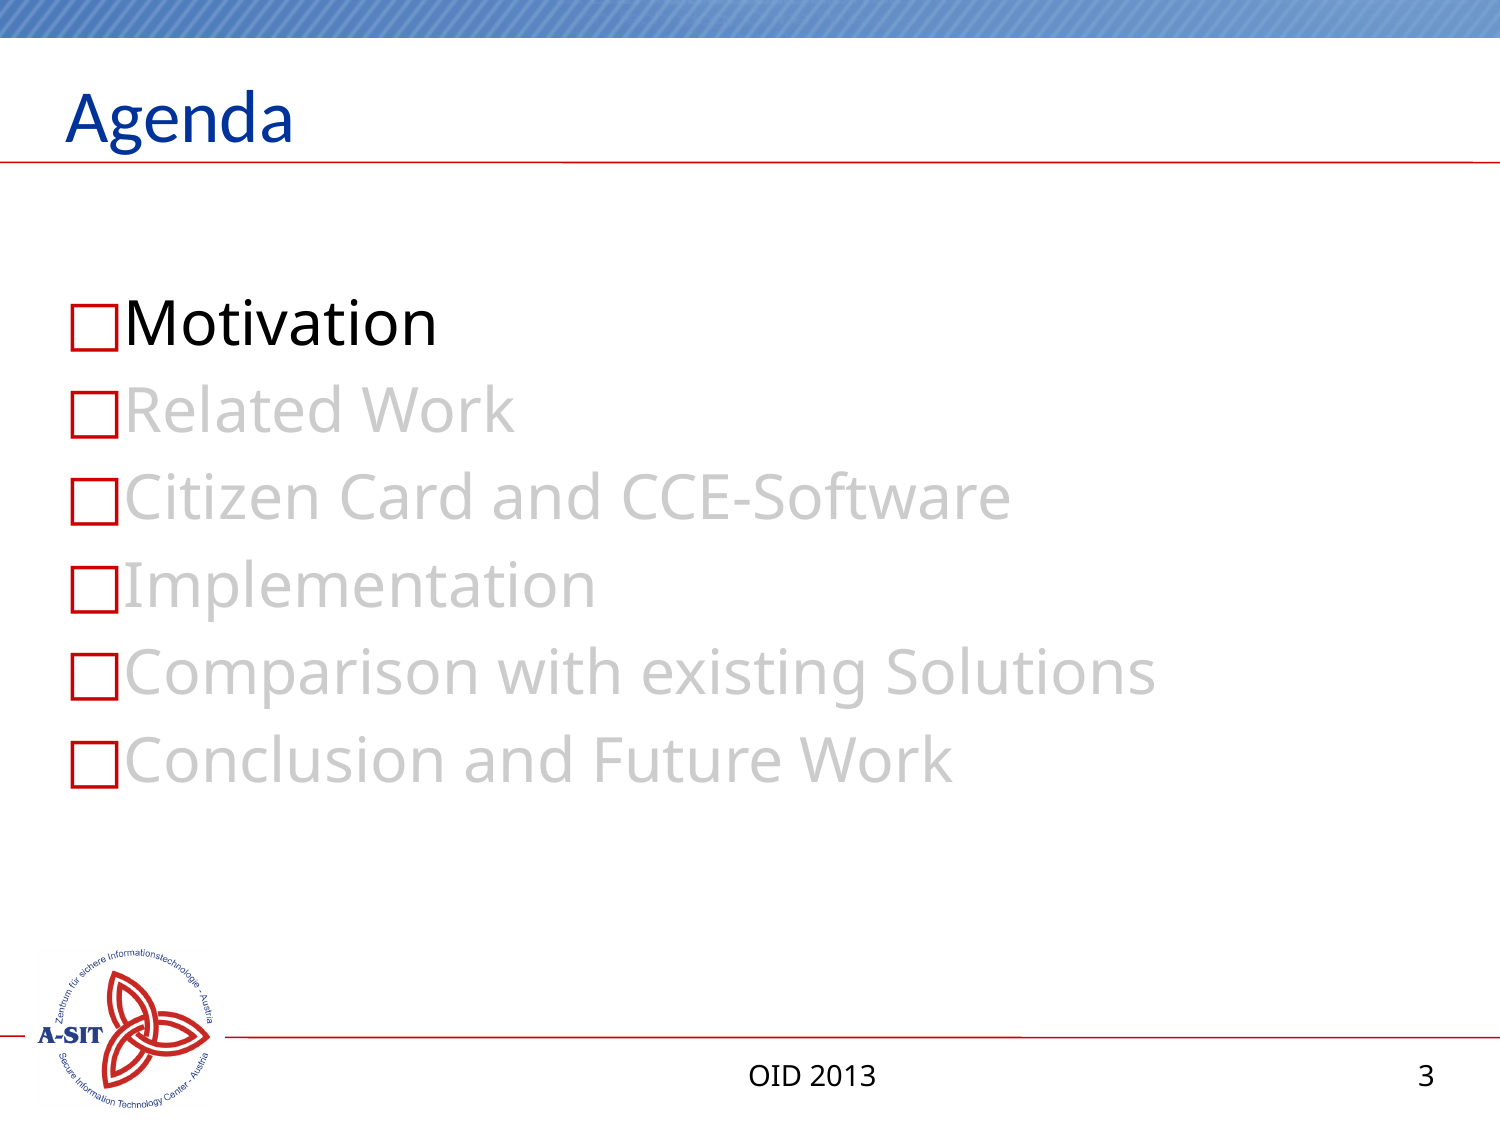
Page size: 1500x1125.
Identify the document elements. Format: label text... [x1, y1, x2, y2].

picture [0, 0, 1500, 38]
slide_number 3 [1399, 1050, 1450, 1125]
title Agenda [50, 50, 1450, 175]
list Motivation Related Work Citizen Card and CCE-Software Implementation Comparison with existing Solutions Conclusion and Future Work [50, 275, 1450, 950]
picture [37, 949, 213, 1108]
footer OID 2013 [225, 1050, 1399, 1125]
